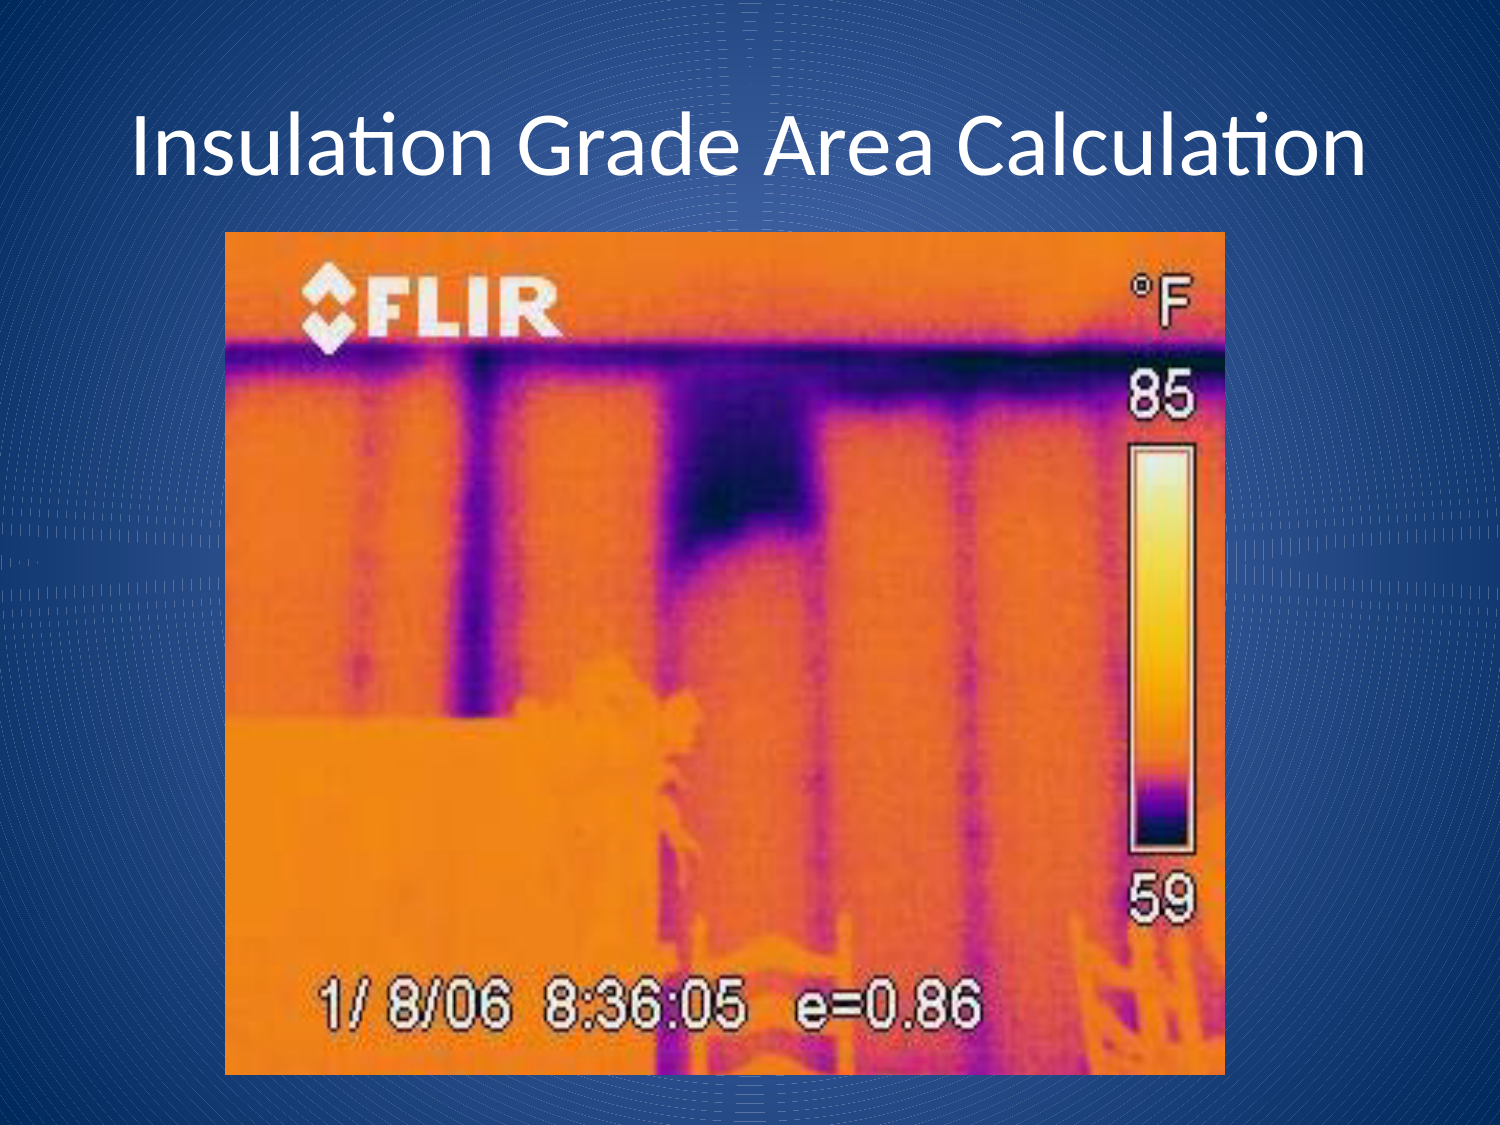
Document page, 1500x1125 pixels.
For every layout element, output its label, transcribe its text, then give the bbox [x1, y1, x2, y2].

title Insulation Grade Area Calculation [75, 45, 1425, 233]
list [224, 232, 1226, 1076]
